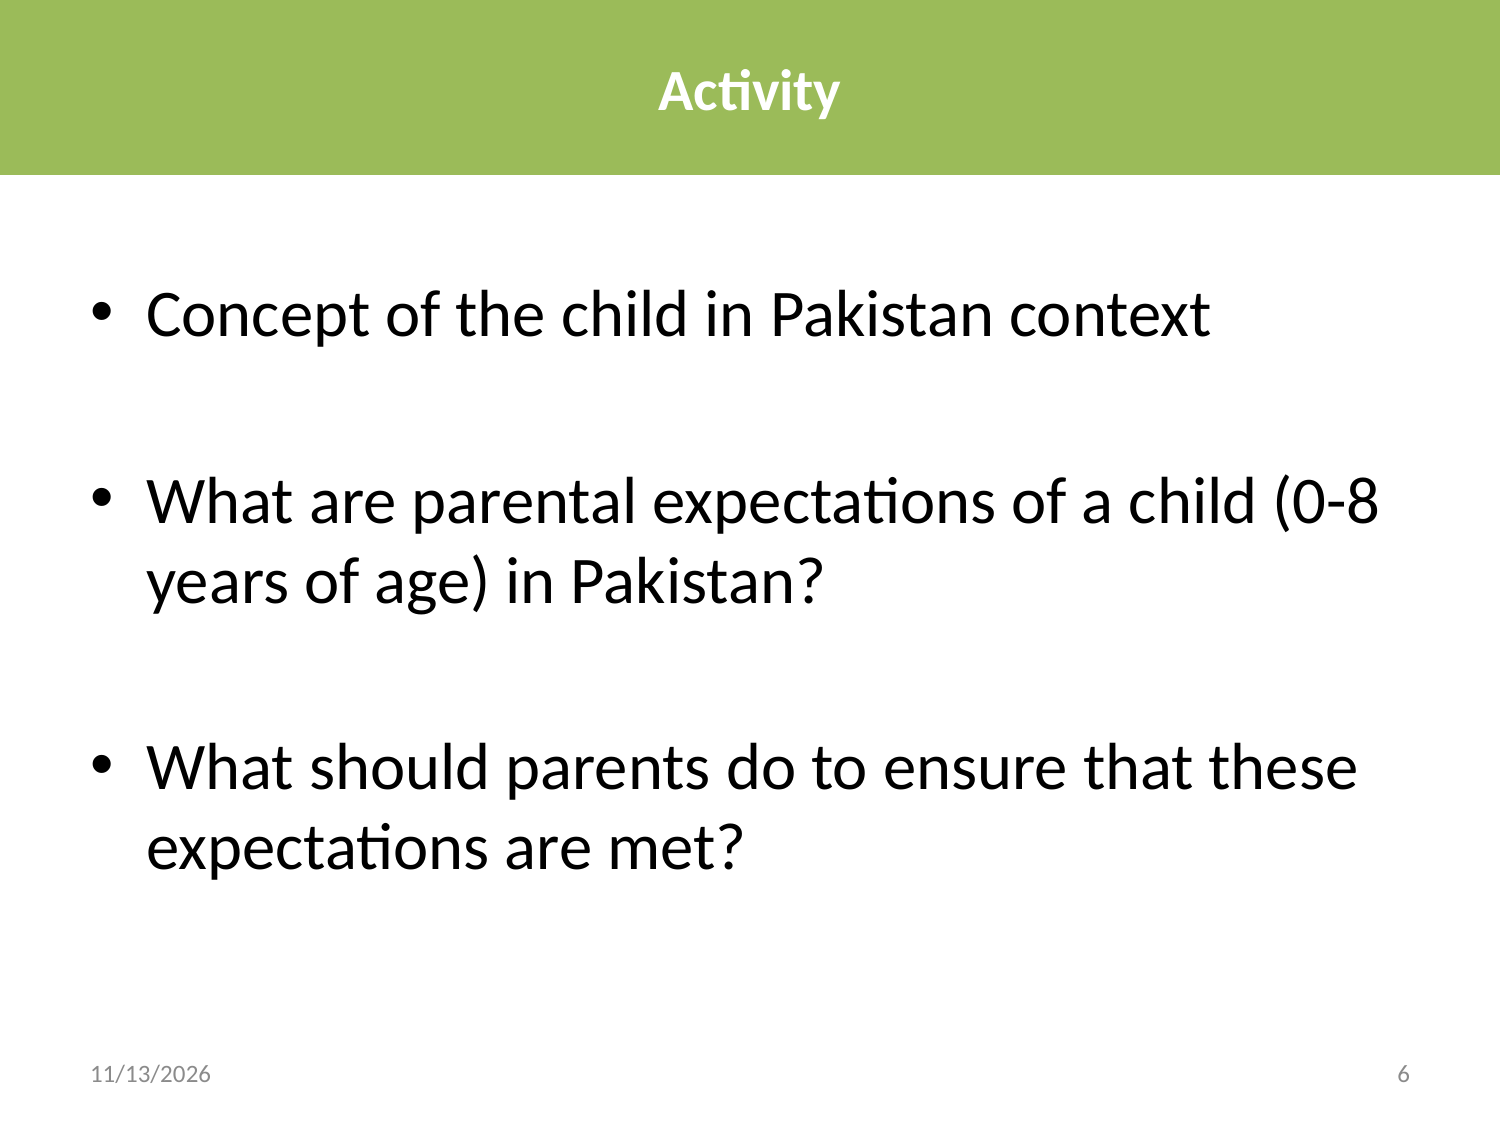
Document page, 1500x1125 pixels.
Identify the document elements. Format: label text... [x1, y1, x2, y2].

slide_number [75, 1042, 425, 1103]
slide_number 6 [1074, 1042, 1425, 1103]
list Concept of the child in Pakistan context What are parental expectations of a child (0-8 years of age) in Pakistan? What should parents do to ensure that these expectations are met? [75, 262, 1425, 1005]
text_box Activity [0, 0, 1500, 175]
